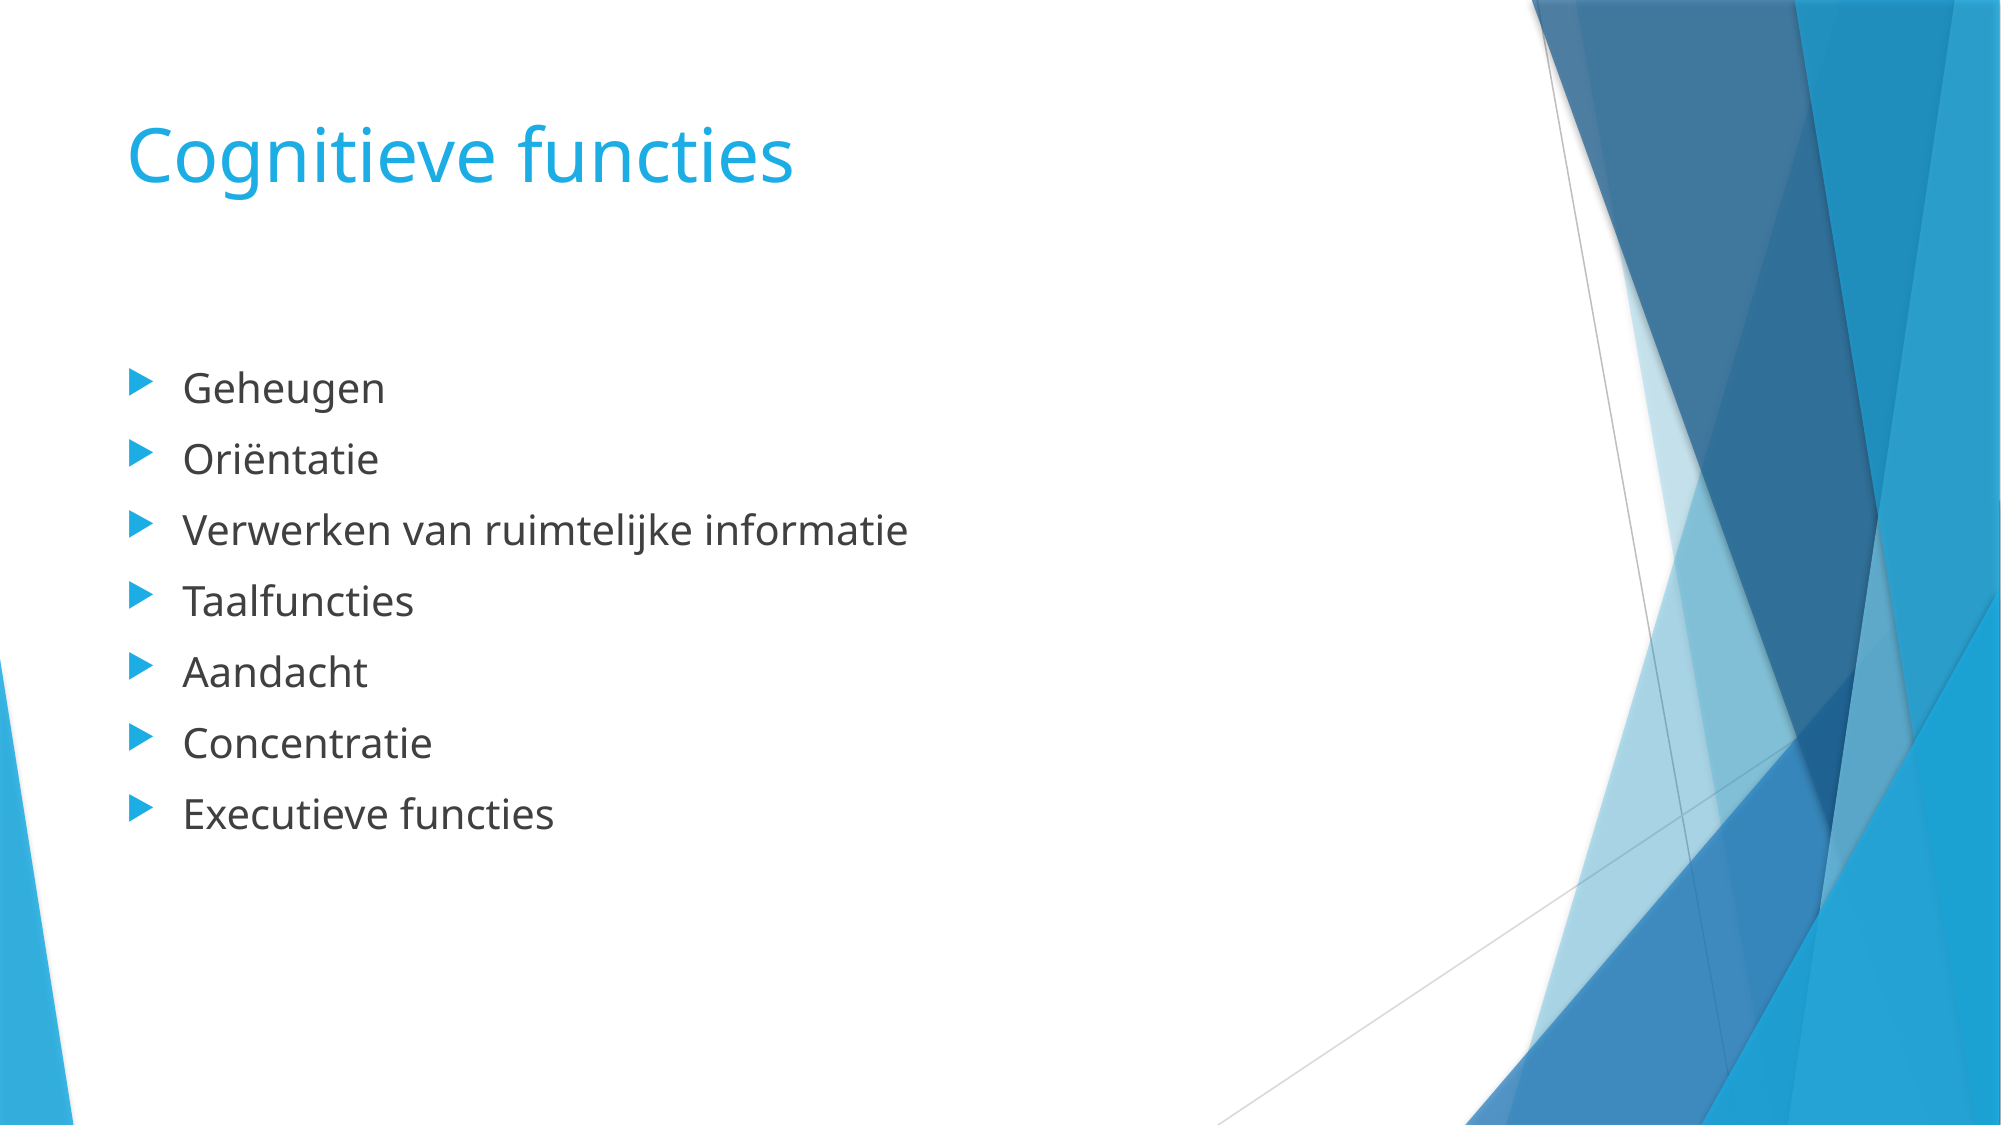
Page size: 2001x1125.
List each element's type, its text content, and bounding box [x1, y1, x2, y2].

title Cognitieve functies [111, 99, 1522, 317]
list Geheugen Oriëntatie Verwerken van ruimtelijke informatie Taalfuncties Aandacht Concentratie Executieve functies [111, 354, 1522, 992]
